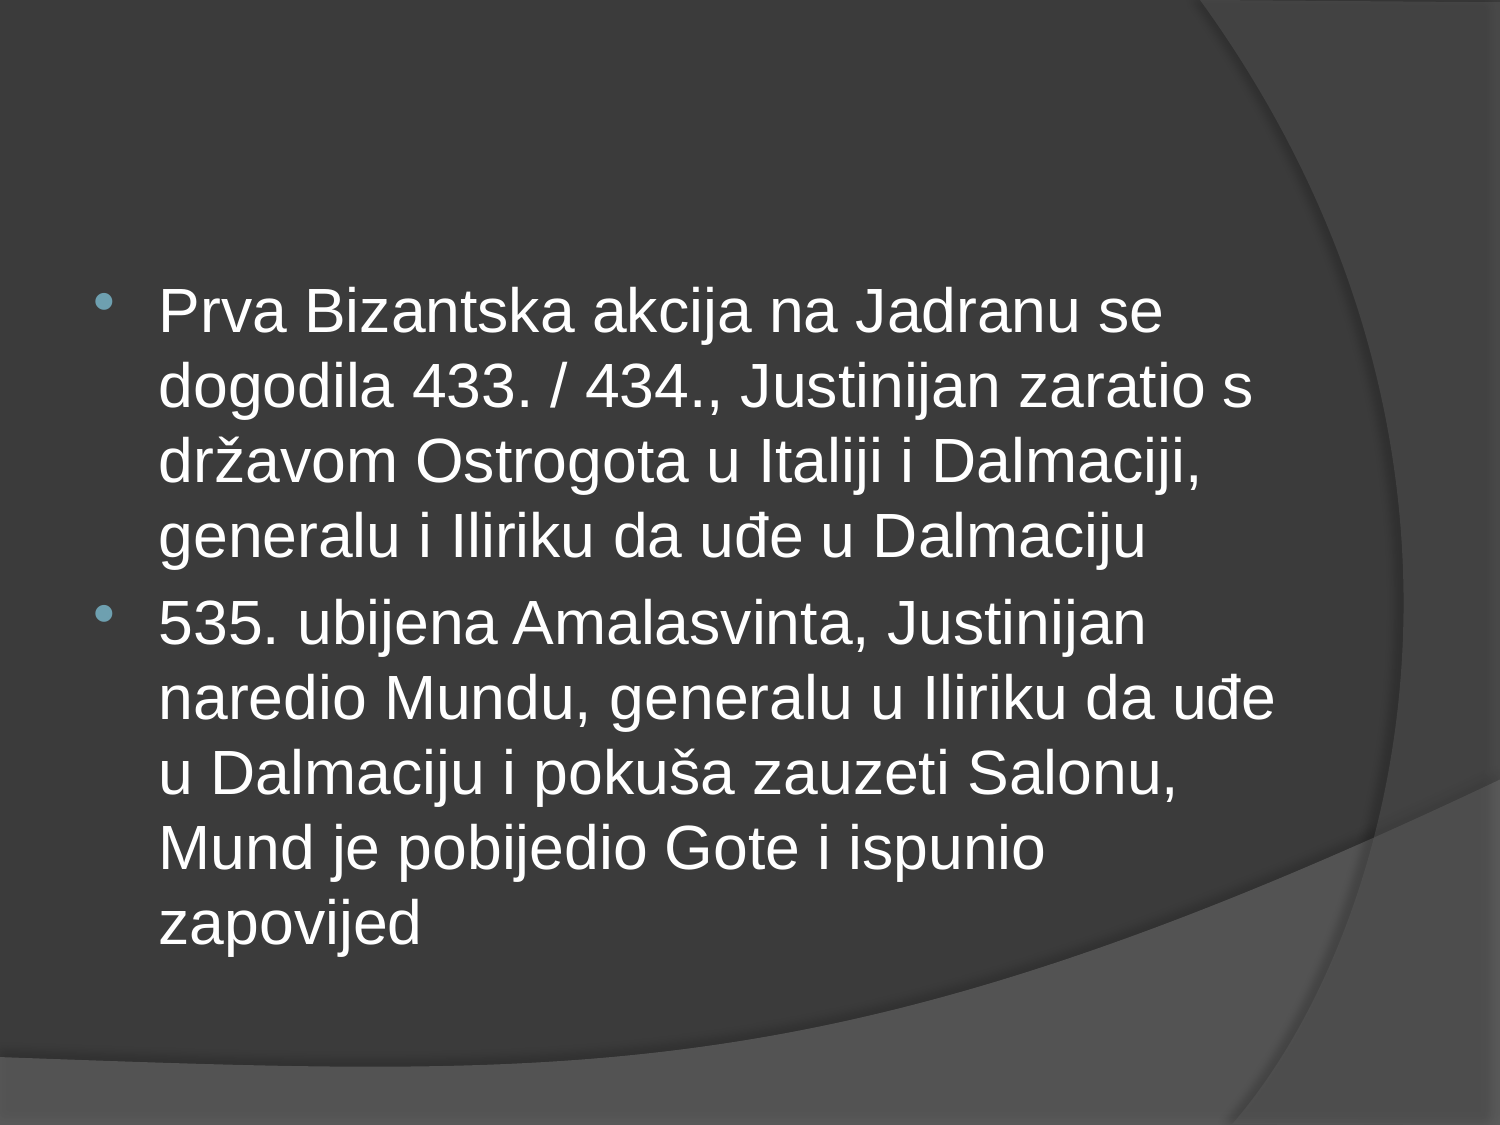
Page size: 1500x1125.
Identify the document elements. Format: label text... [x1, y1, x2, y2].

list Prva Bizantska akcija na Jadranu se dogodila 433. / 434., Justinijan zaratio s državom Ostrogota u Italiji i Dalmaciji, generalu i Iliriku da uđe u Dalmaciju 535. ubijena Amalasvinta, Justinijan naredio Mundu, generalu u Iliriku da uđe u Dalmaciju i pokuša zauzeti Salonu, Mund je pobijedio Gote i ispunio zapovijed [75, 262, 1300, 1005]
